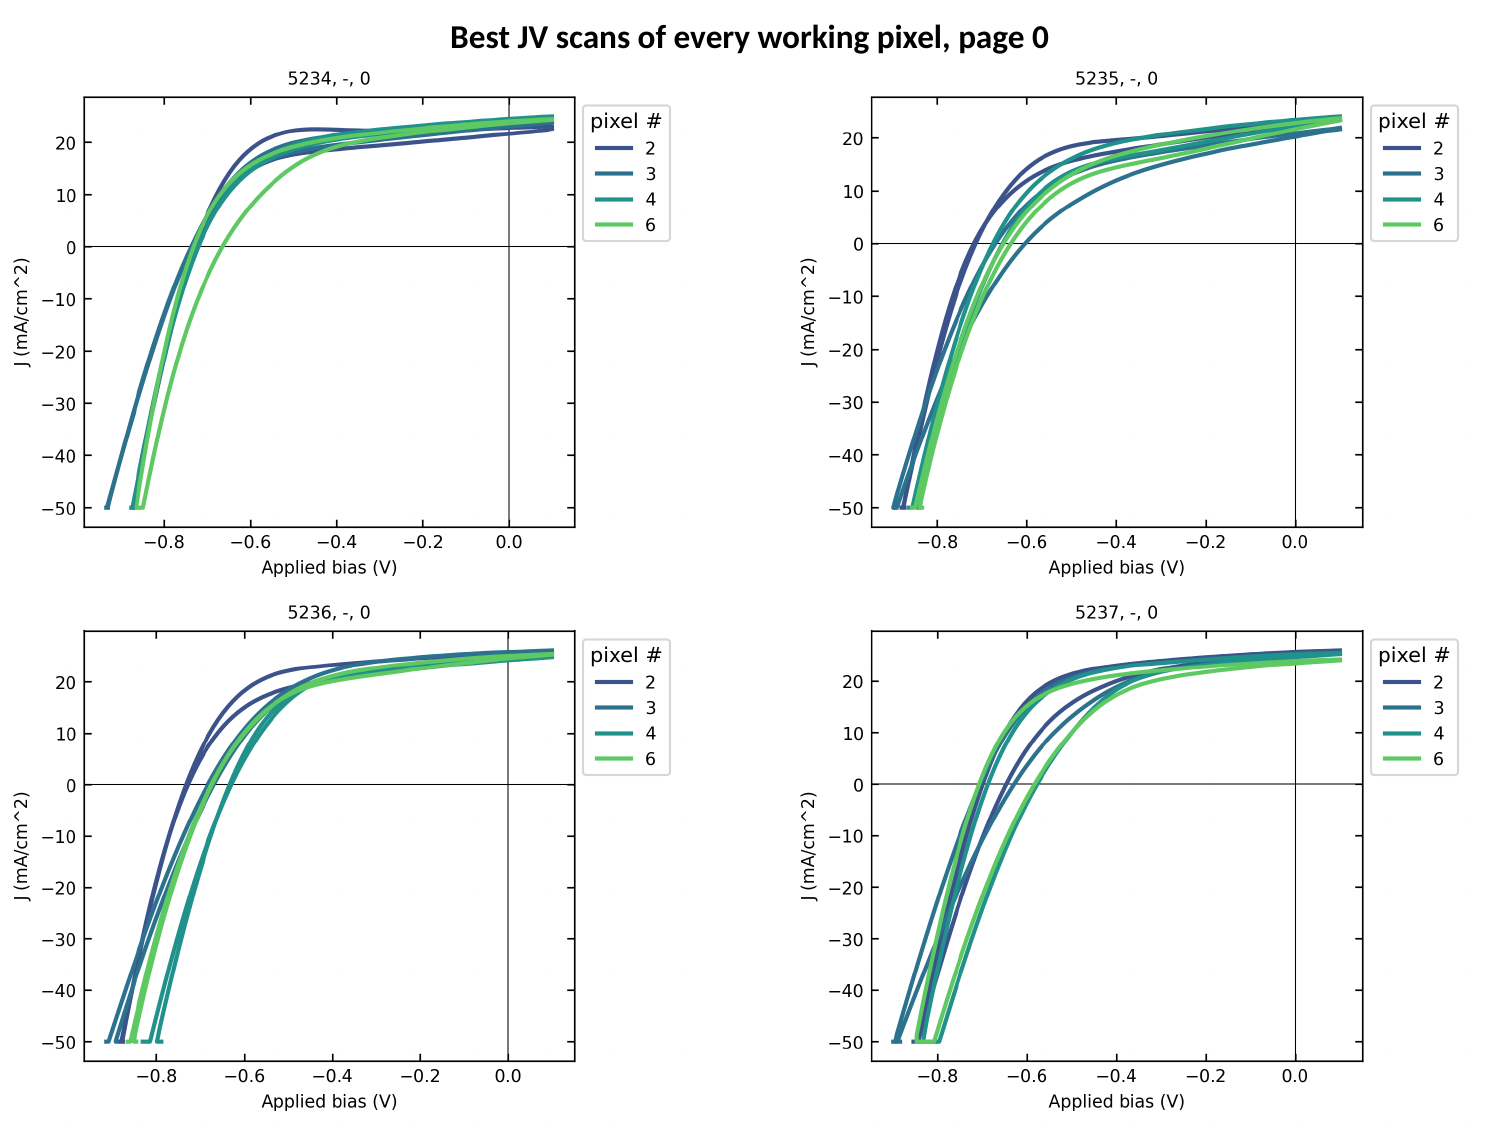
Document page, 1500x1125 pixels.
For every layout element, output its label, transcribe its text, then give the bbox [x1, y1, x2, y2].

picture [0, 56, 684, 1125]
title Best JV scans of every working pixel, page 0 [0, 0, 1500, 75]
picture [787, 56, 1472, 1125]
